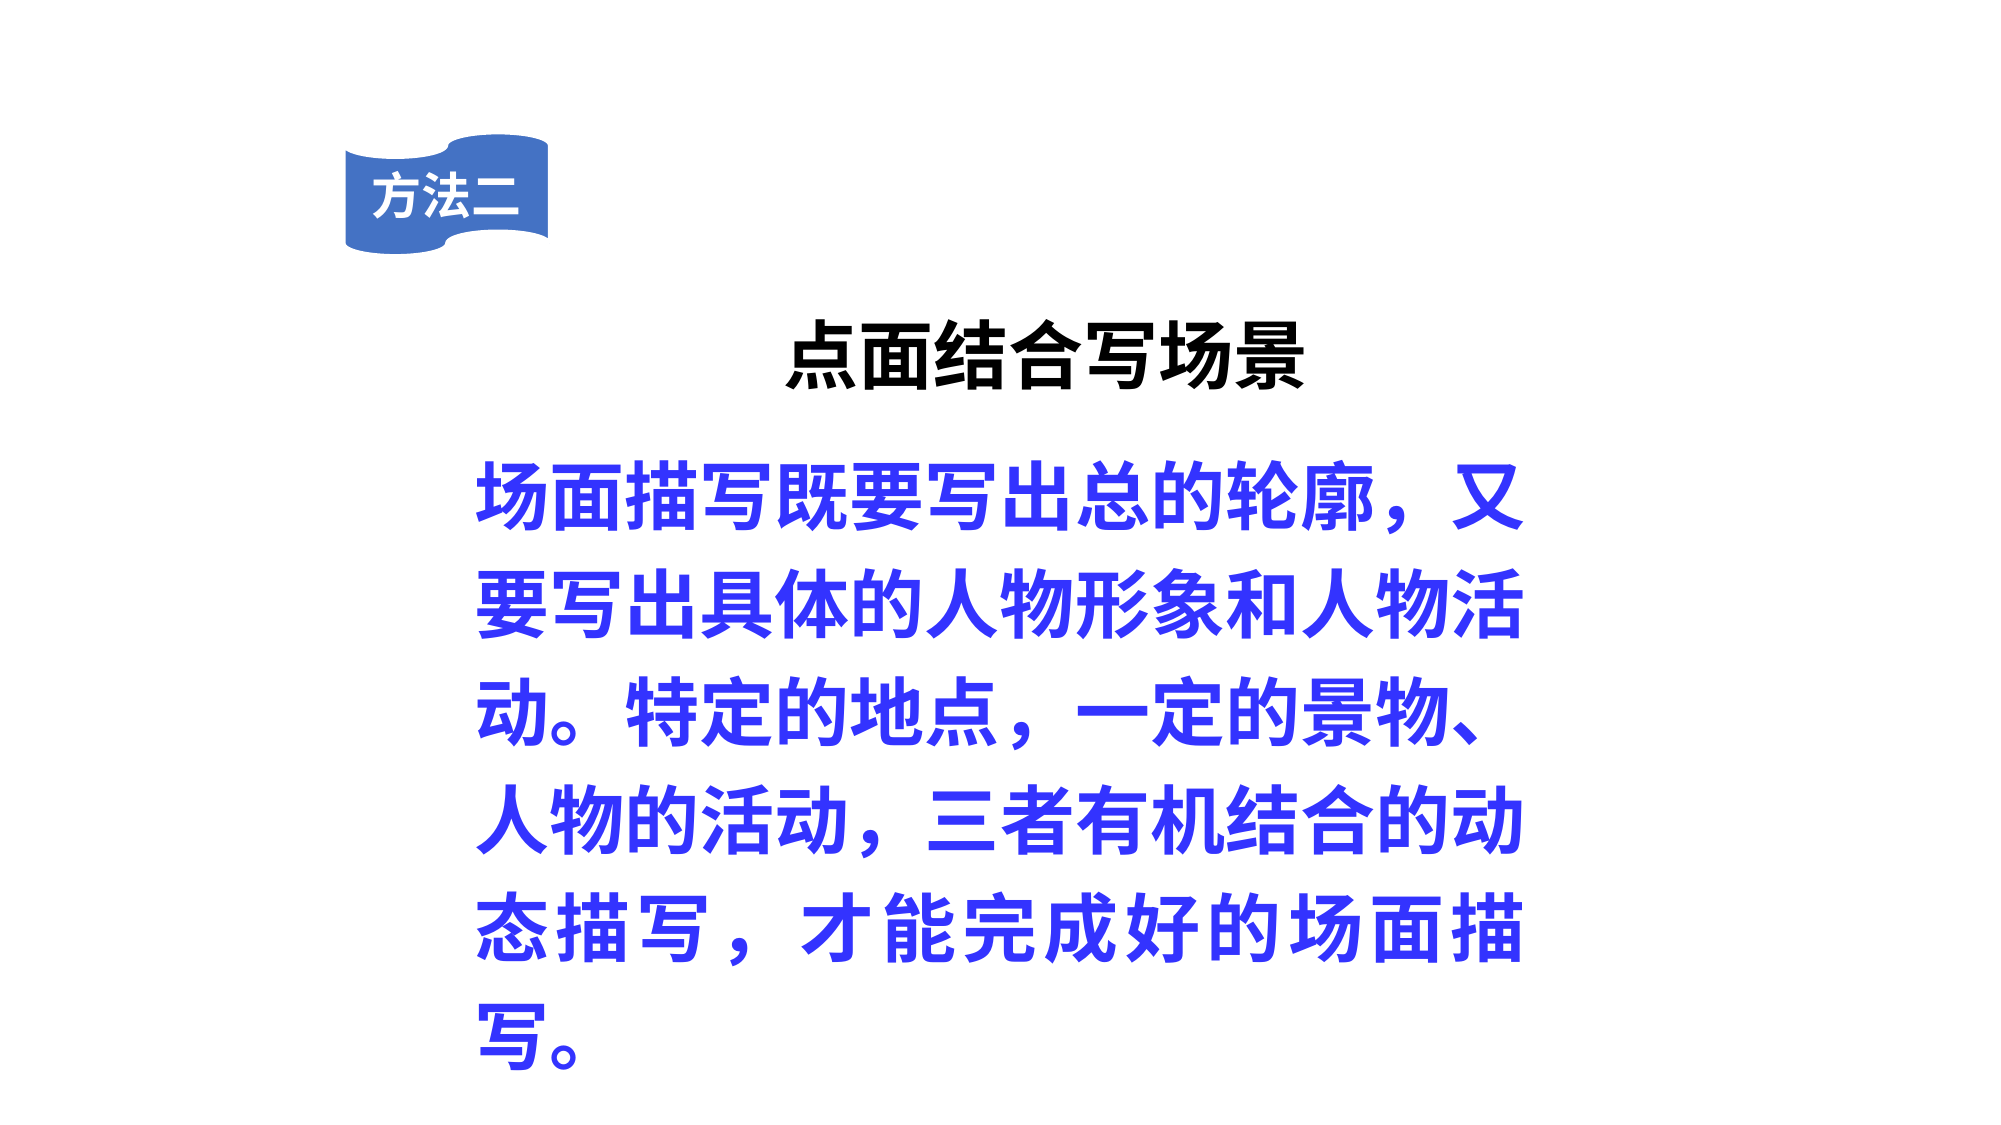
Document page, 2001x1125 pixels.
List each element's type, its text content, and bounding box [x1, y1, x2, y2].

text_box 点面结合写场景 [768, 301, 1324, 407]
text_box 场面描写既要写出总的轮廓，又要写出具体的人物形象和人物活动。特定的地点，一定的景物、人物的活动，三者有机结合的动态描写，才能完成好的场面描写。 [459, 424, 1541, 1087]
text_box 方法二 [342, 131, 551, 258]
